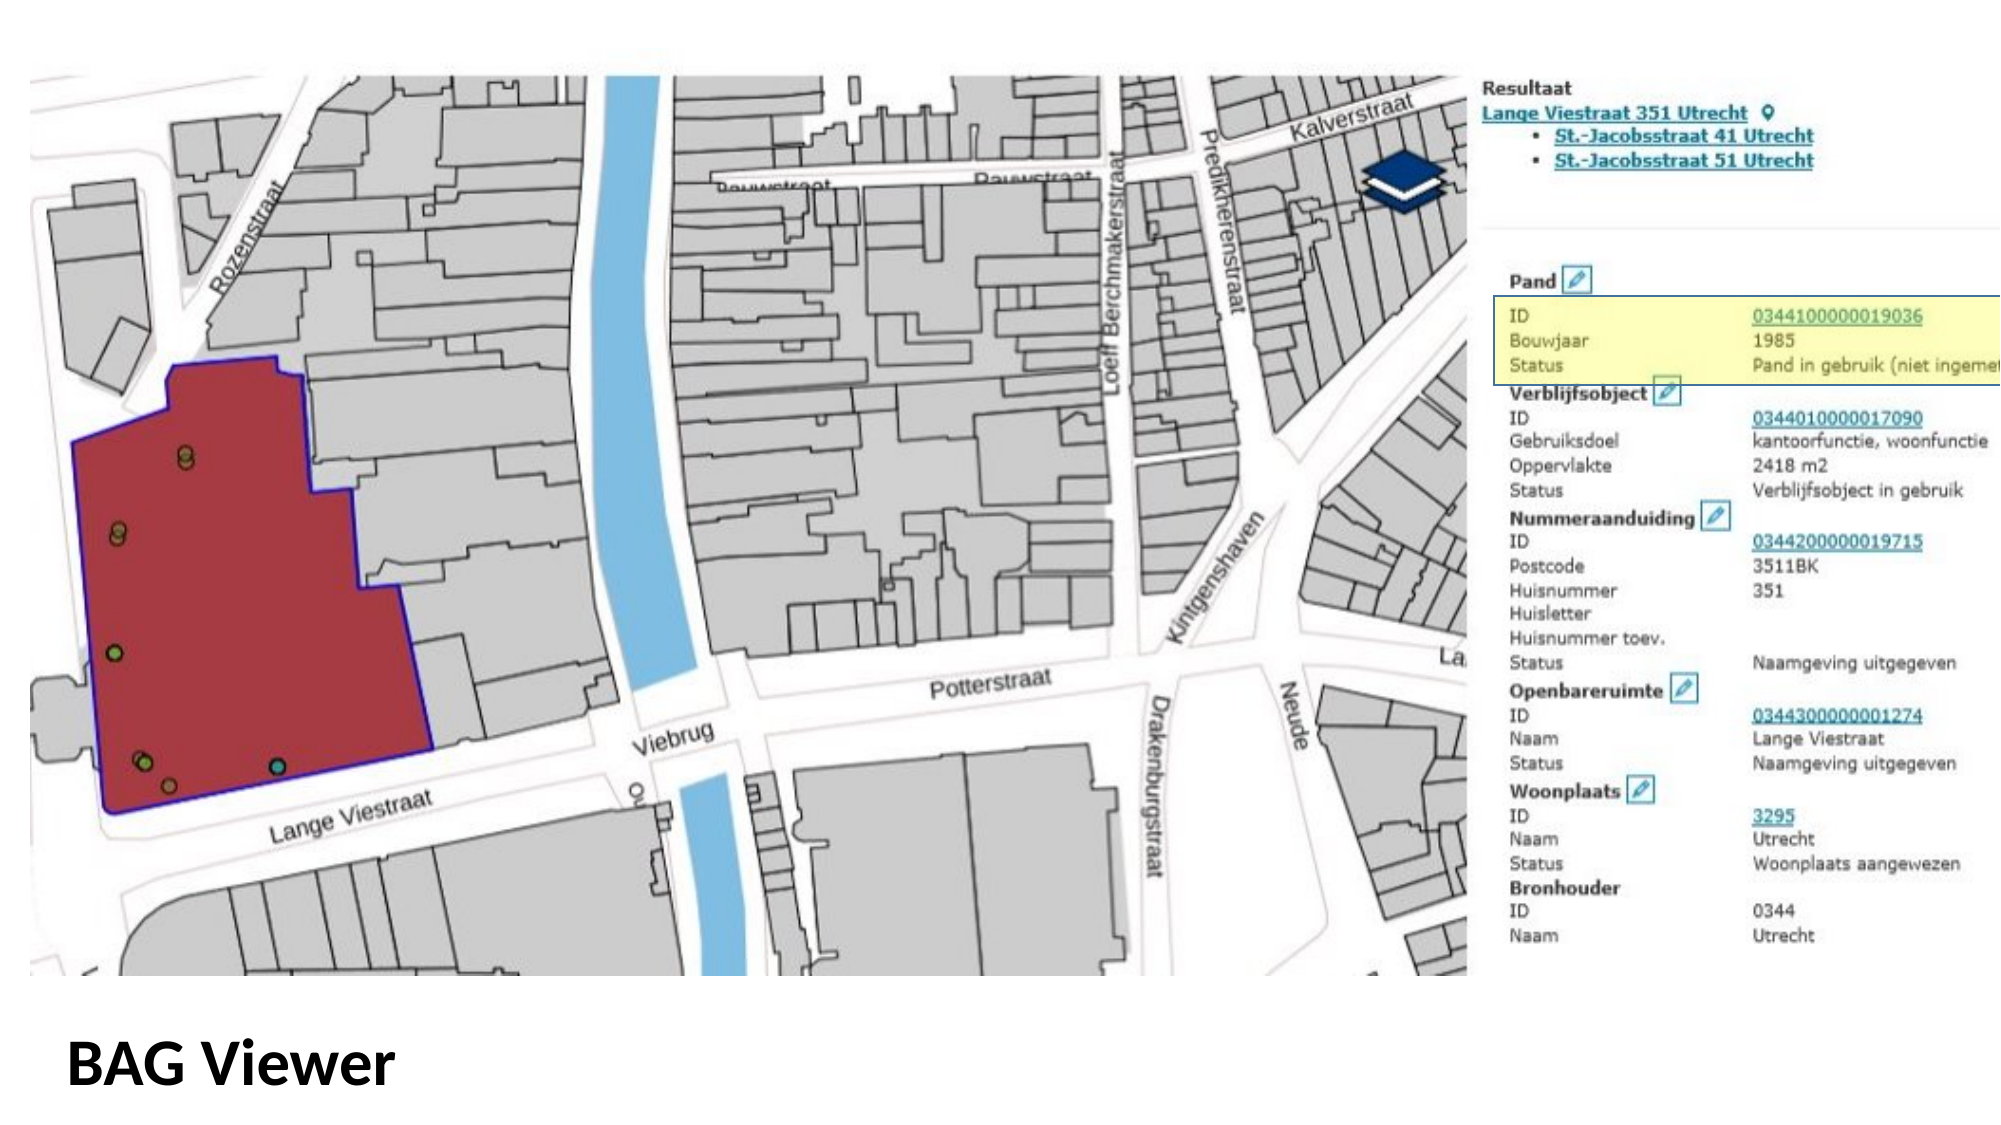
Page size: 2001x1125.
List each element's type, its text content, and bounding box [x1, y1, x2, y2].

text_box BAG Viewer [51, 1011, 593, 1106]
picture [30, 48, 2000, 976]
